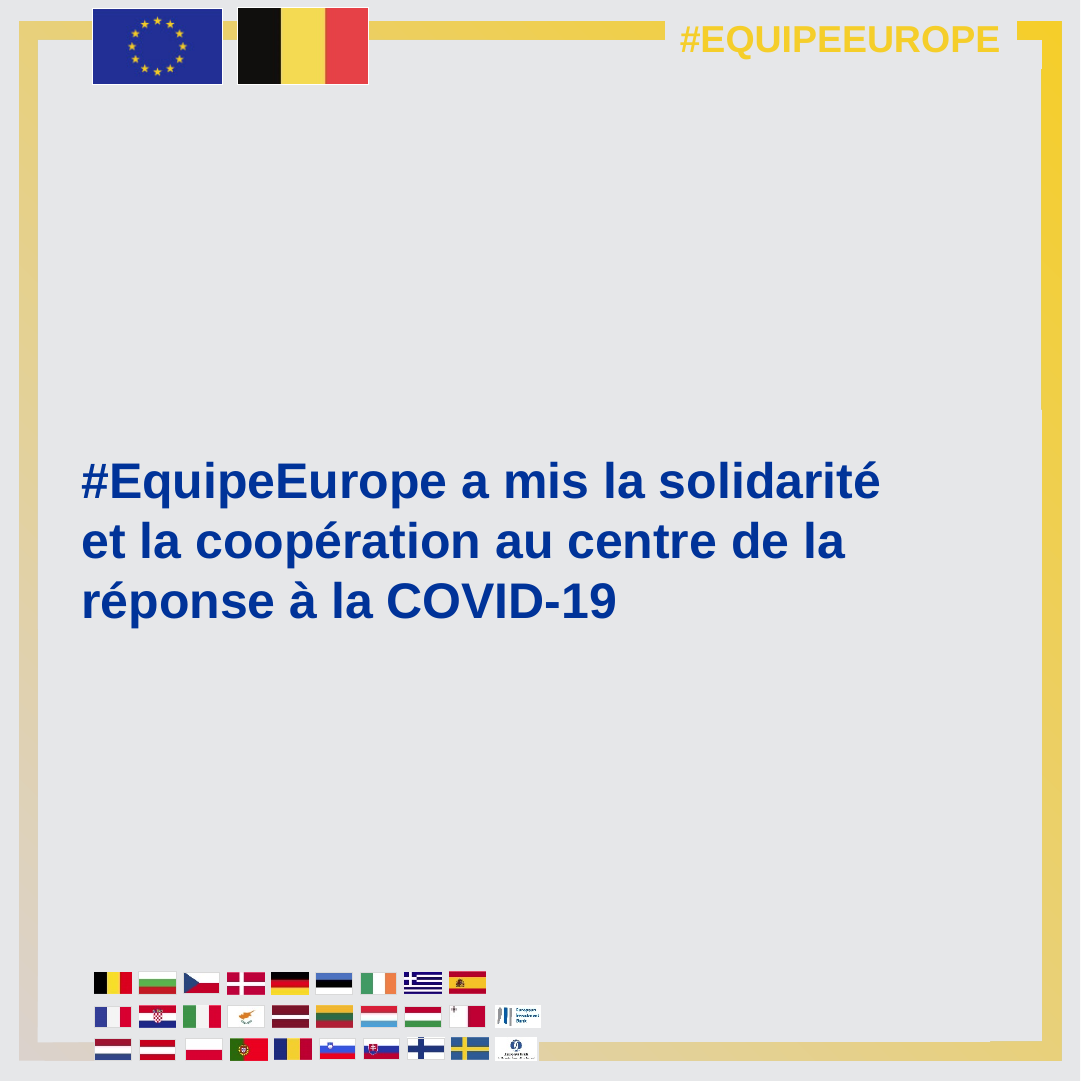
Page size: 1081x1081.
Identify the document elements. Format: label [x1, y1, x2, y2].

picture [0, 0, 1081, 1081]
text_box [92, 8, 541, 1061]
